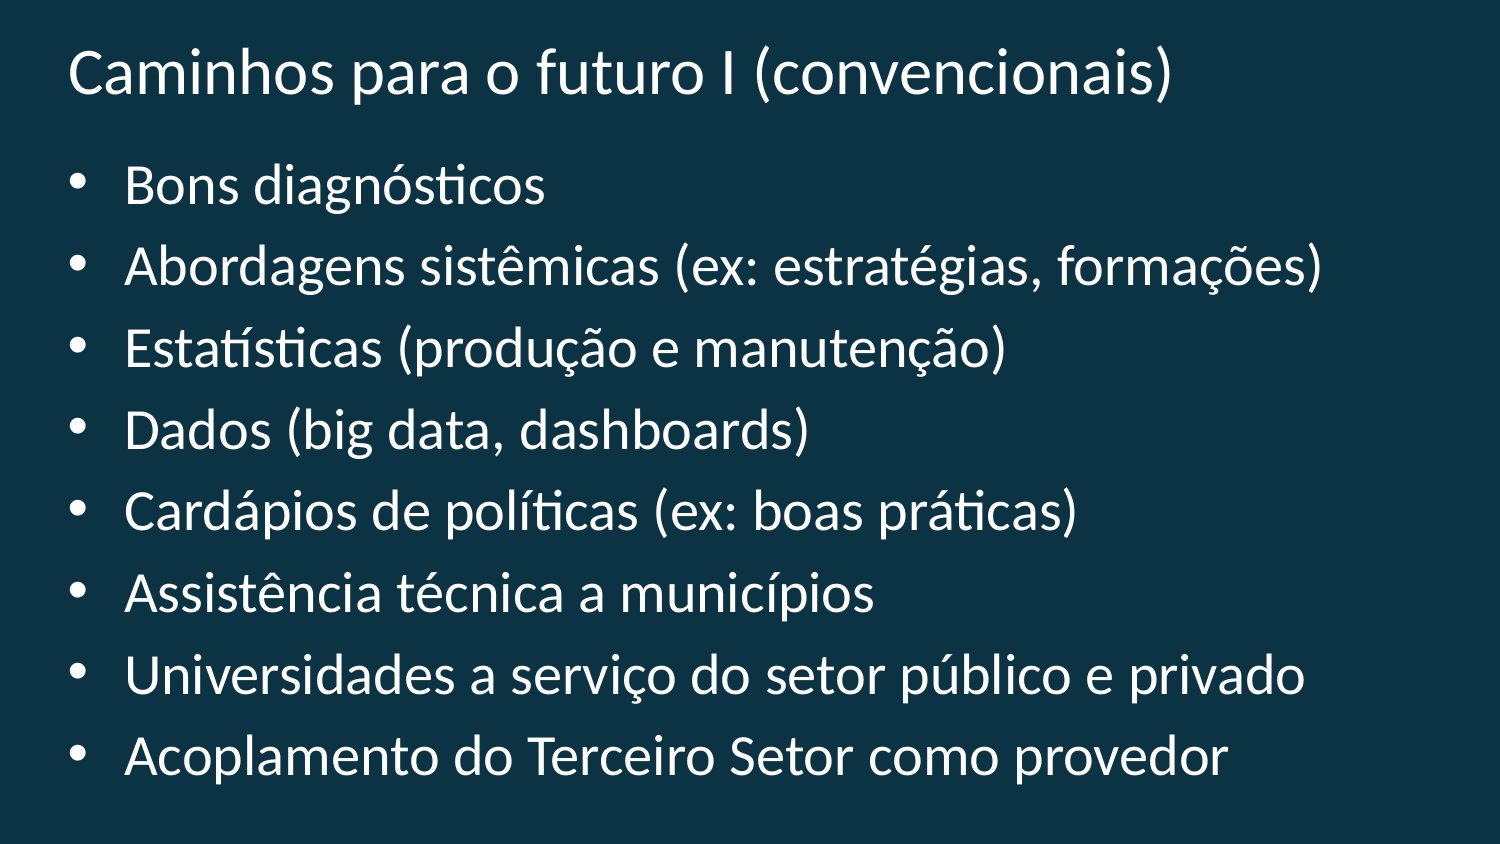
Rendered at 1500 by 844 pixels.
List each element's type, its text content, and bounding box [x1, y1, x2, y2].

text_box Caminhos para o futuro I (convencionais) [53, 32, 1483, 103]
text_box Bons diagnósticos Abordagens sistêmicas (ex: estratégias, formações) Estatísticas (produção e manutenção) Dados (big data, dashboards) Cardápios de políticas (ex: boas práticas) Assistência técnica a municípios Universidades a serviço do setor público e privado Acoplamento do Terceiro Setor como provedor [53, 138, 1403, 800]
